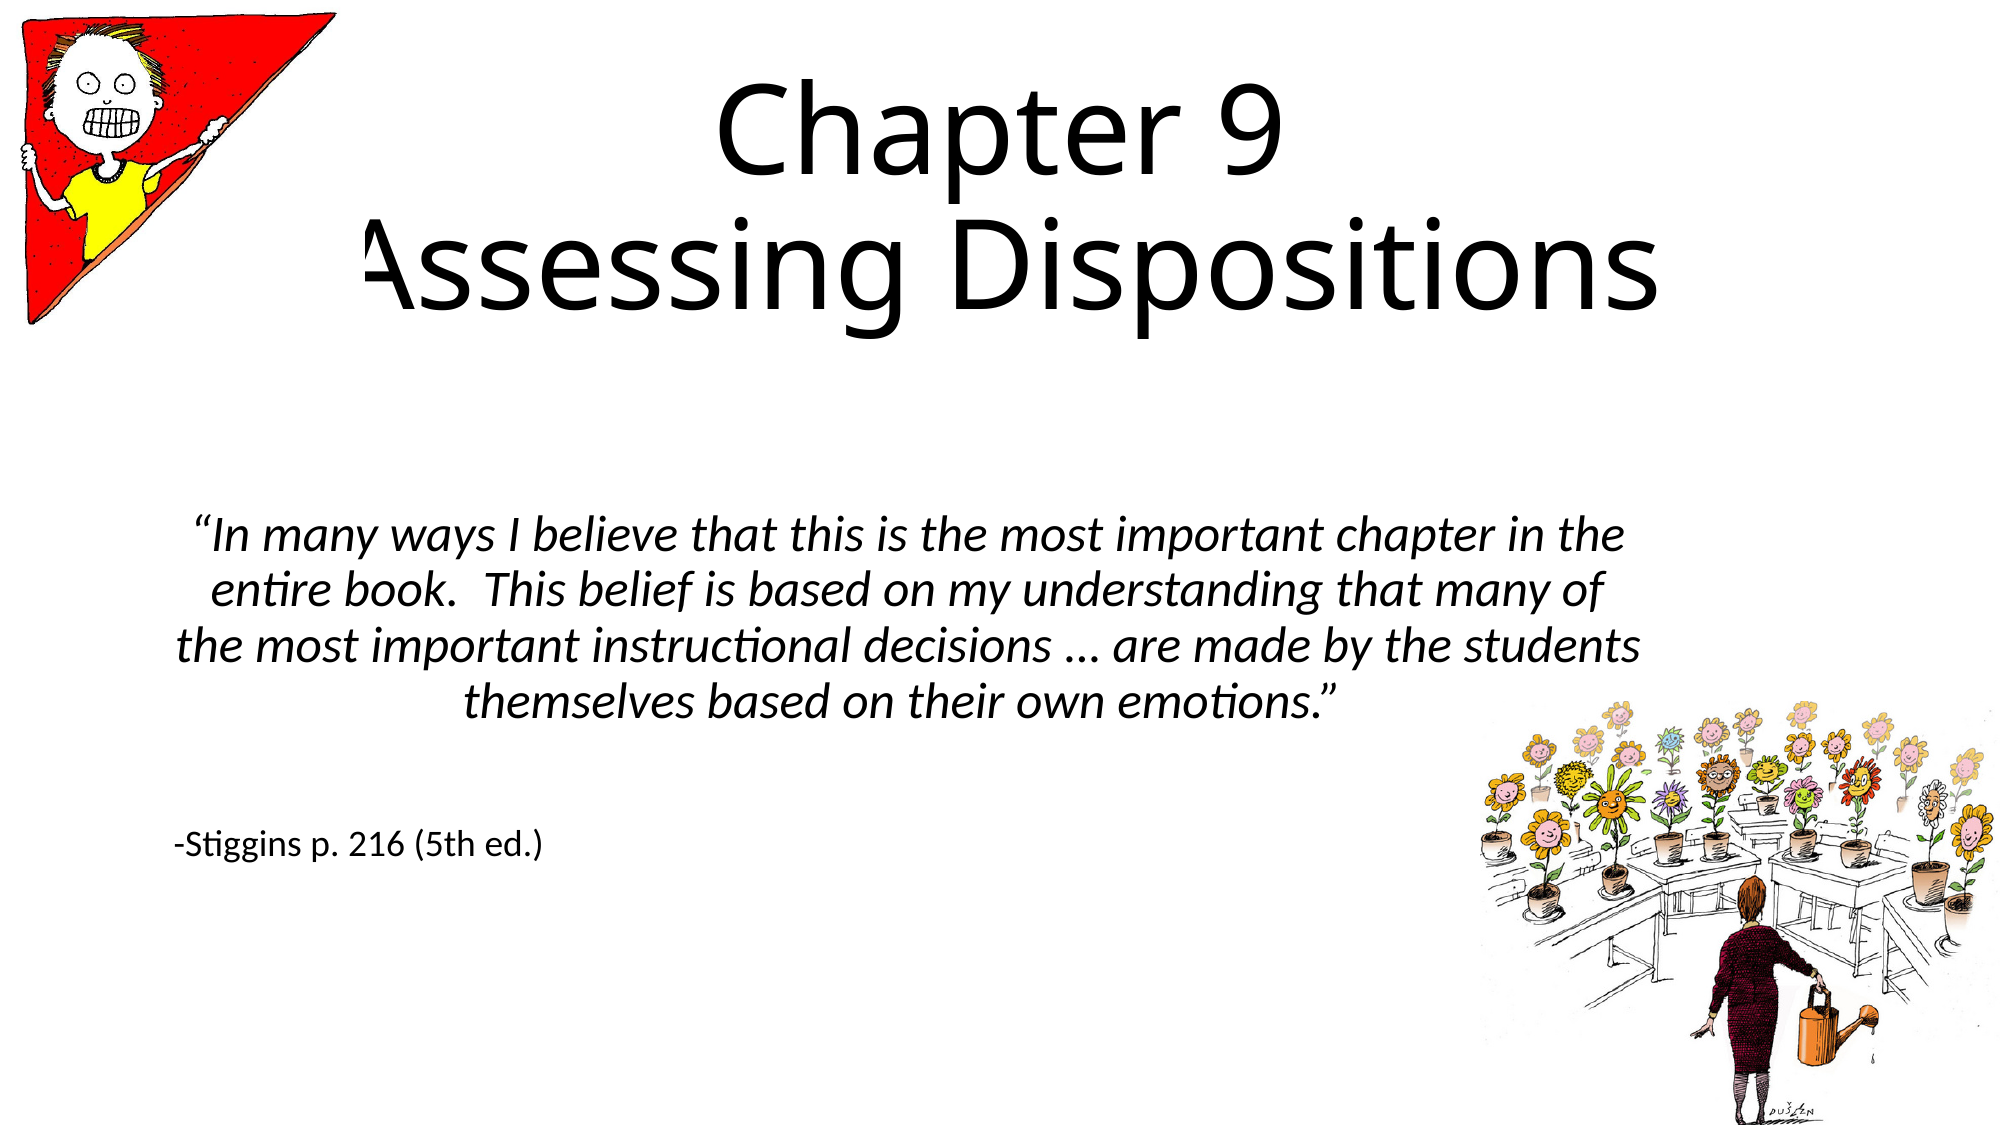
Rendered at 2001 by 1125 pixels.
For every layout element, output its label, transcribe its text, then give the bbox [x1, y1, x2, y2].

picture [0, 0, 365, 344]
title Chapter 9 Assessing Dispositions [365, 42, 1750, 344]
picture [1480, 701, 2000, 1125]
subtitle “In many ways I believe that this is the most important chapter in the entire book. This belief is based on my understanding that many of the most important instructional decisions … are made by the students themselves based on their own emotions.” -Stiggins p. 216 (5th ed.) [158, 499, 1659, 873]
